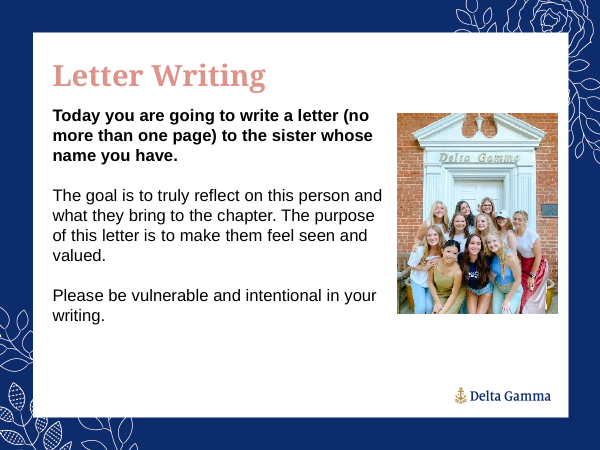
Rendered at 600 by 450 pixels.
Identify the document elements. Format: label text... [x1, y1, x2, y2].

picture [0, 0, 600, 450]
text_box Letter Writing Today you are going to write a letter (no more than one page) to the sister whose name you have. The goal is to truly reflect on this person and what they bring to the chapter. The purpose of this letter is to make them feel seen and valued. Please be vulnerable and intentional in your writing. [37, 49, 400, 332]
